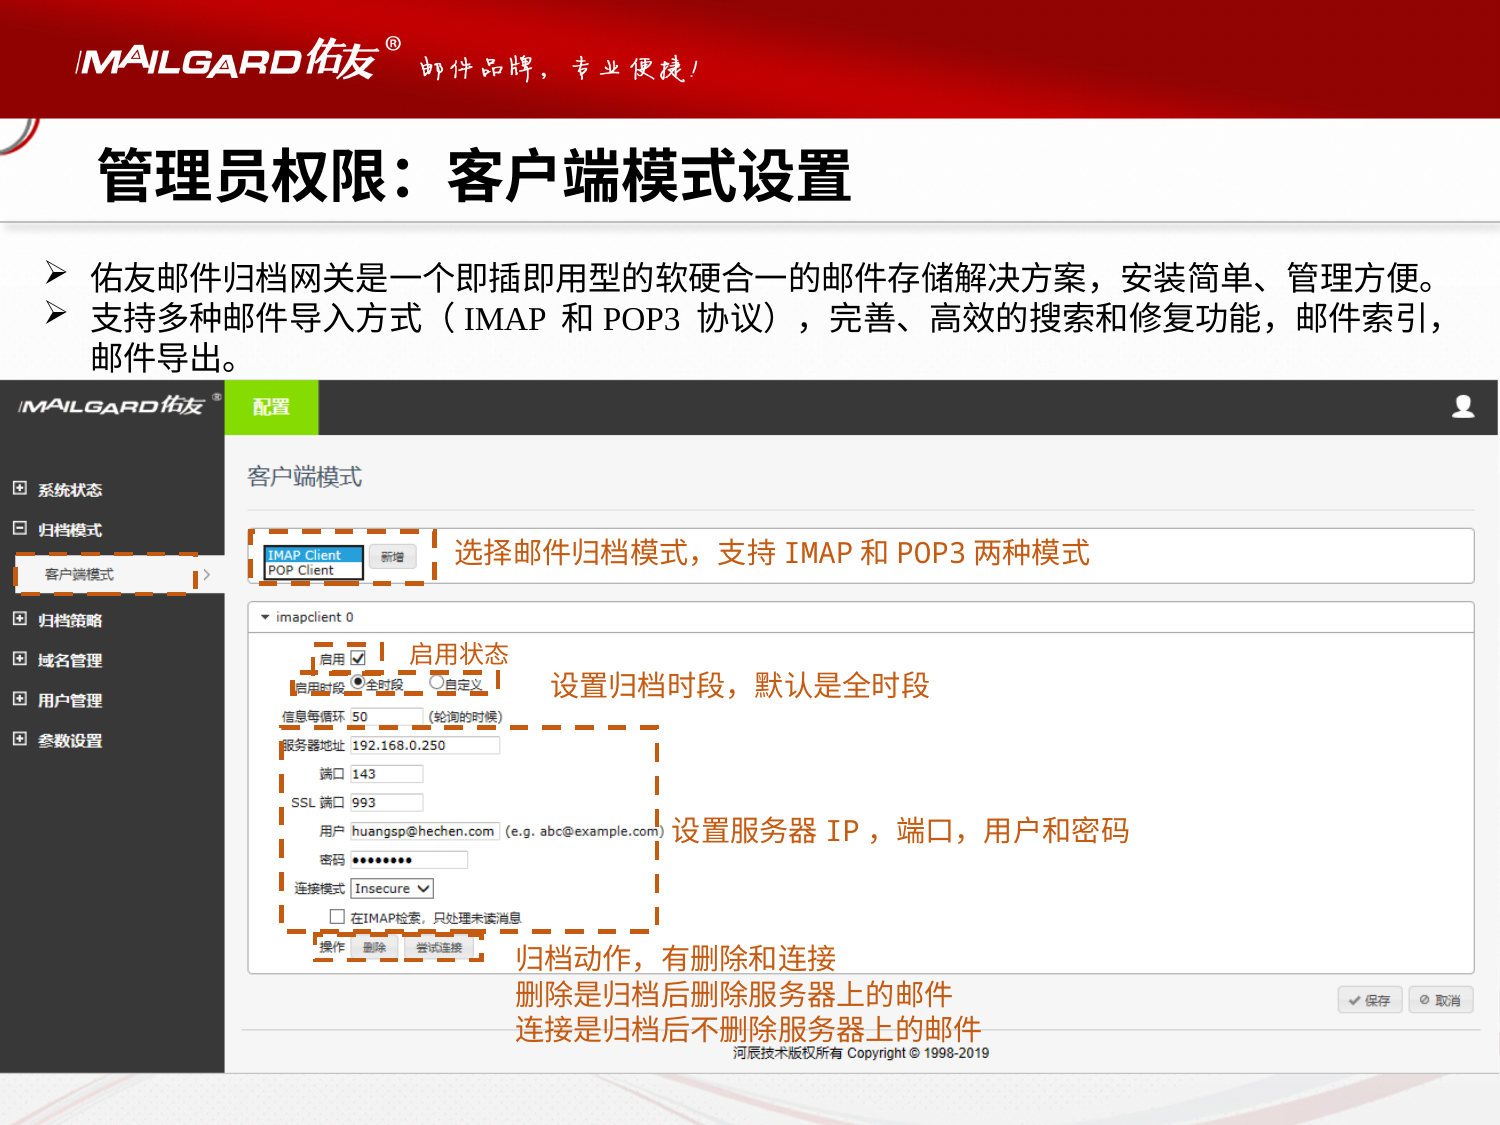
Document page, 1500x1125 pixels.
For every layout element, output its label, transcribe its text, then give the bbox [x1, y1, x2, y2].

picture [0, 0, 1500, 221]
picture [0, 223, 1500, 1125]
text_box 管理员权限：客户端模式设置 [82, 131, 965, 217]
text_box 佑友邮件归档网关是一个即插即用型的软硬合一的邮件存储解决方案，安装简单、管理方便。 支持多种邮件导入方式（IMAP 和POP3 协议），完善、高效的搜索和修复功能，邮件索引，邮件导出。 [28, 249, 1493, 379]
